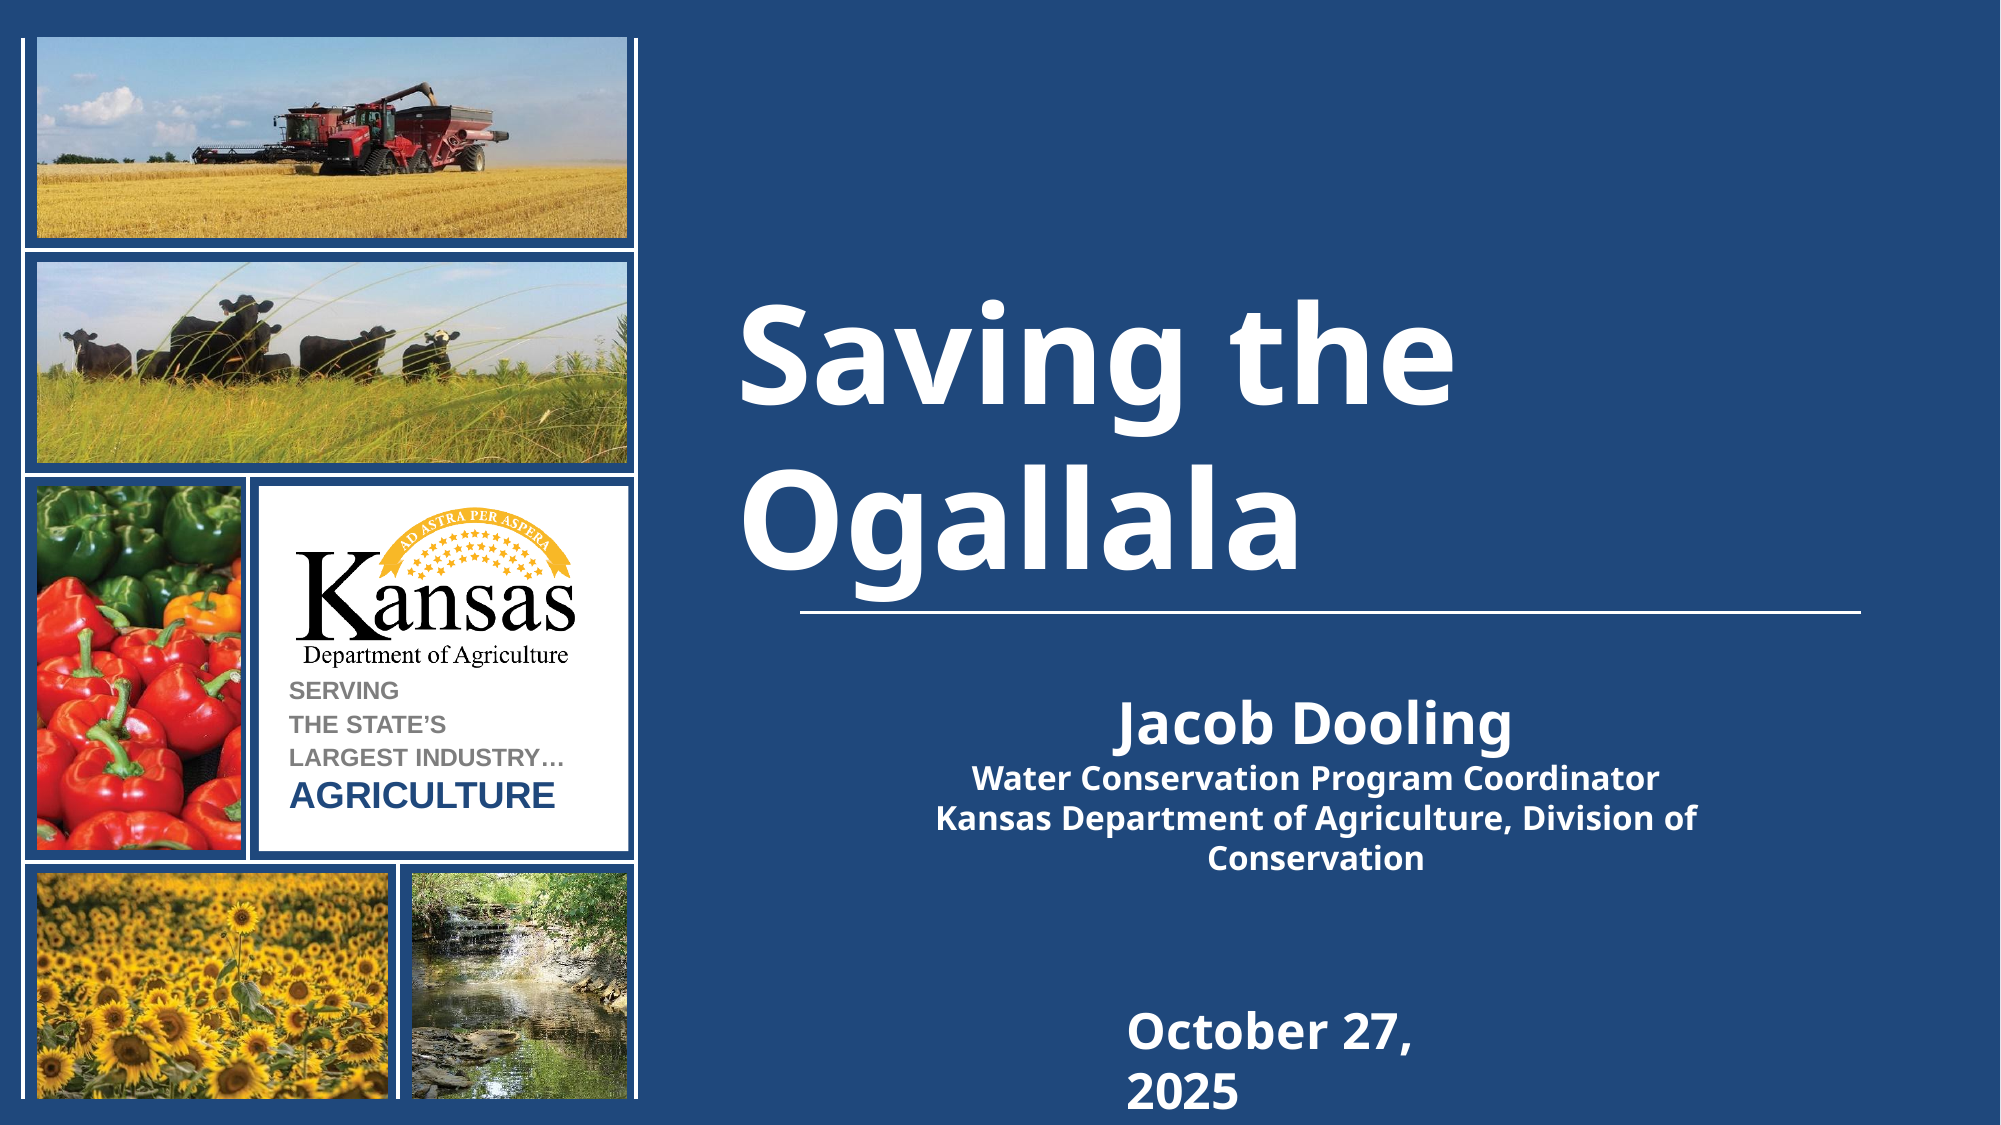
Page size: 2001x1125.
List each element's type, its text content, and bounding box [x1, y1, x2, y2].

text_box Jacob Dooling Water Conservation Program Coordinator Kansas Department of Agriculture, Division of Conservation [880, 684, 1752, 877]
picture [412, 873, 628, 1099]
table_cell [400, 864, 634, 1099]
text_box October 27, 2025 [1124, 997, 1515, 1120]
picture [37, 37, 628, 238]
table_cell [25, 252, 634, 473]
table_cell [25, 864, 396, 1099]
picture [296, 507, 575, 669]
table_cell SERVING THE STATE’S LARGEST INDUSTRY… AGRICULTURE [250, 477, 634, 860]
title Saving the Ogallala [733, 265, 1904, 598]
table_cell [25, 477, 246, 860]
picture [37, 873, 388, 1099]
table_header [25, 38, 634, 248]
picture [37, 262, 628, 463]
picture [37, 485, 242, 850]
